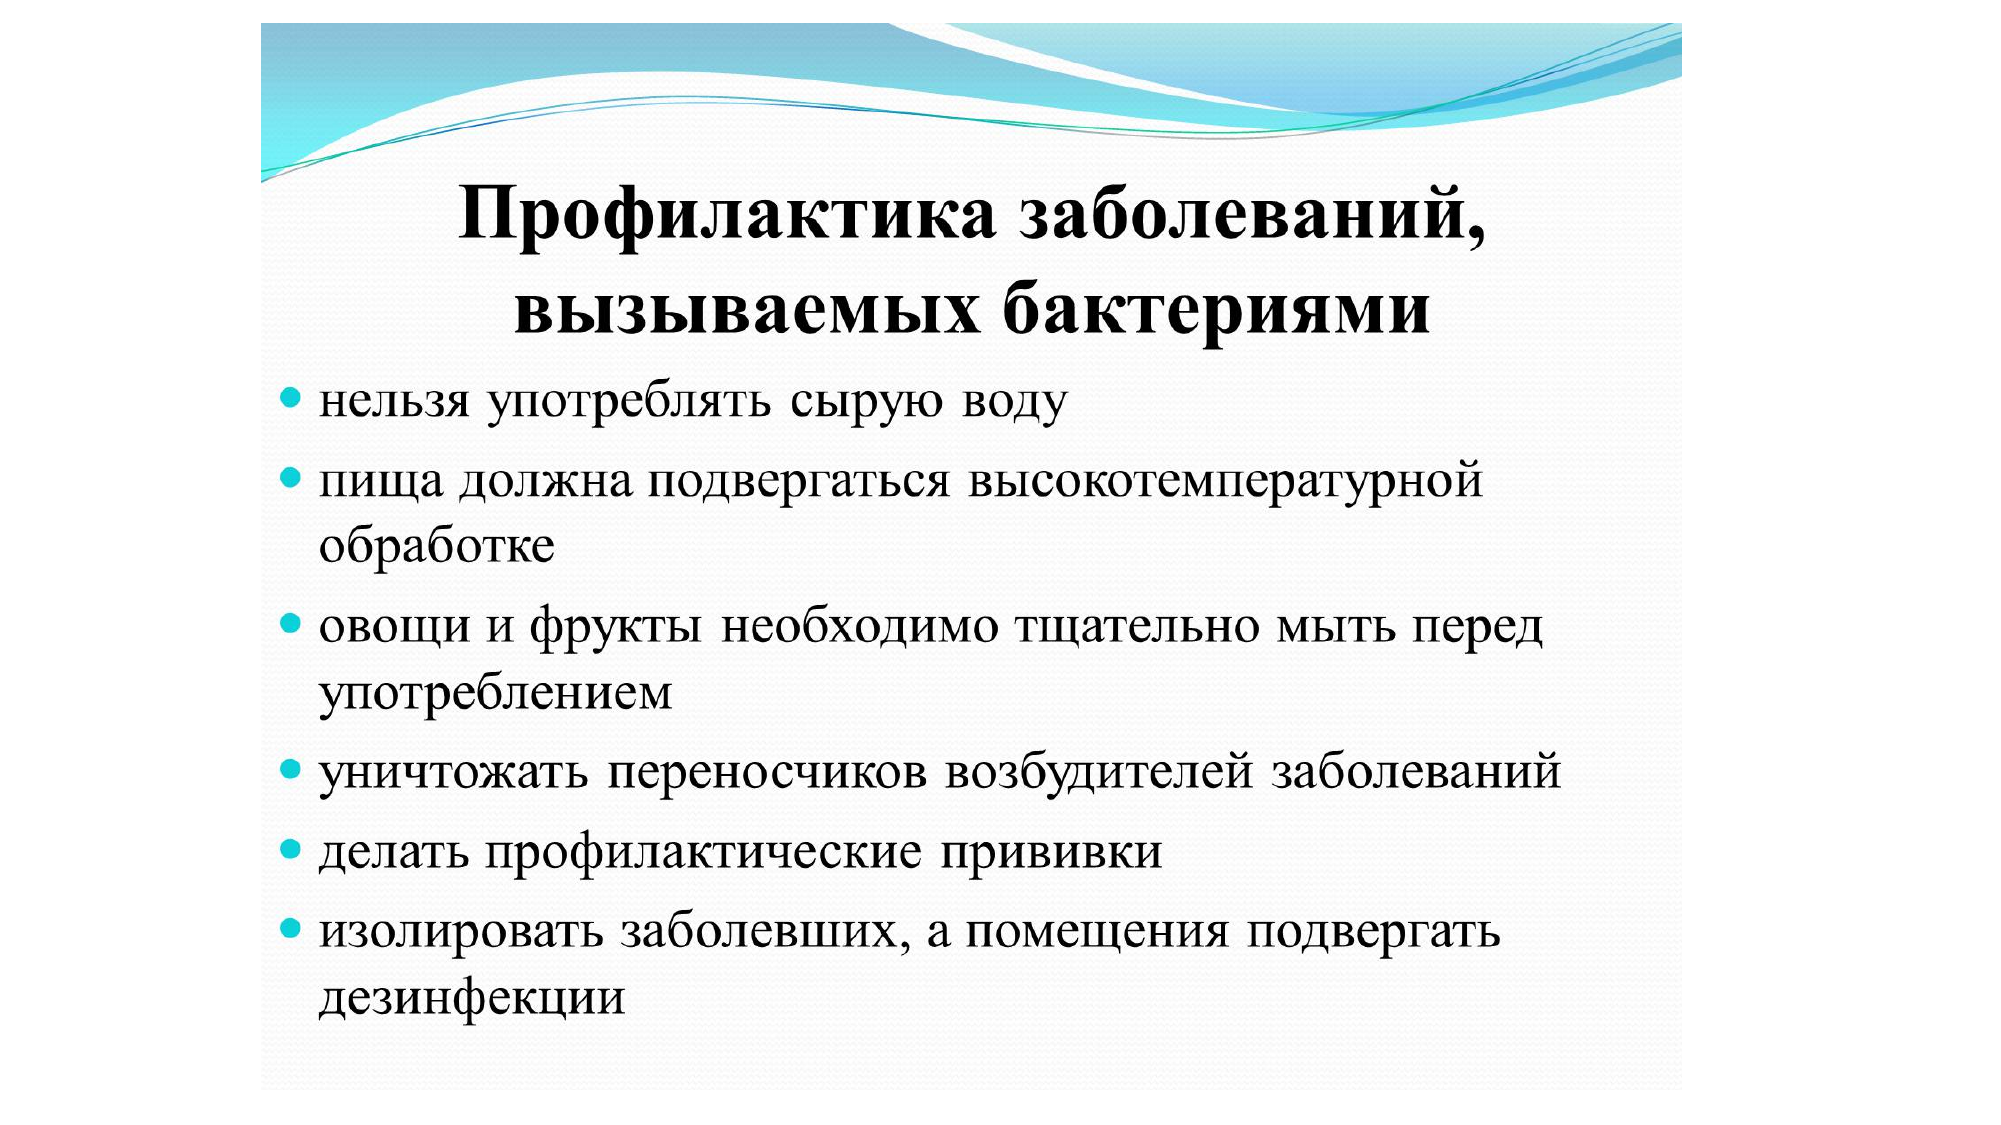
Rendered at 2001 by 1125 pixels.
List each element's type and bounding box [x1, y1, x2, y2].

picture [261, 23, 1682, 1090]
